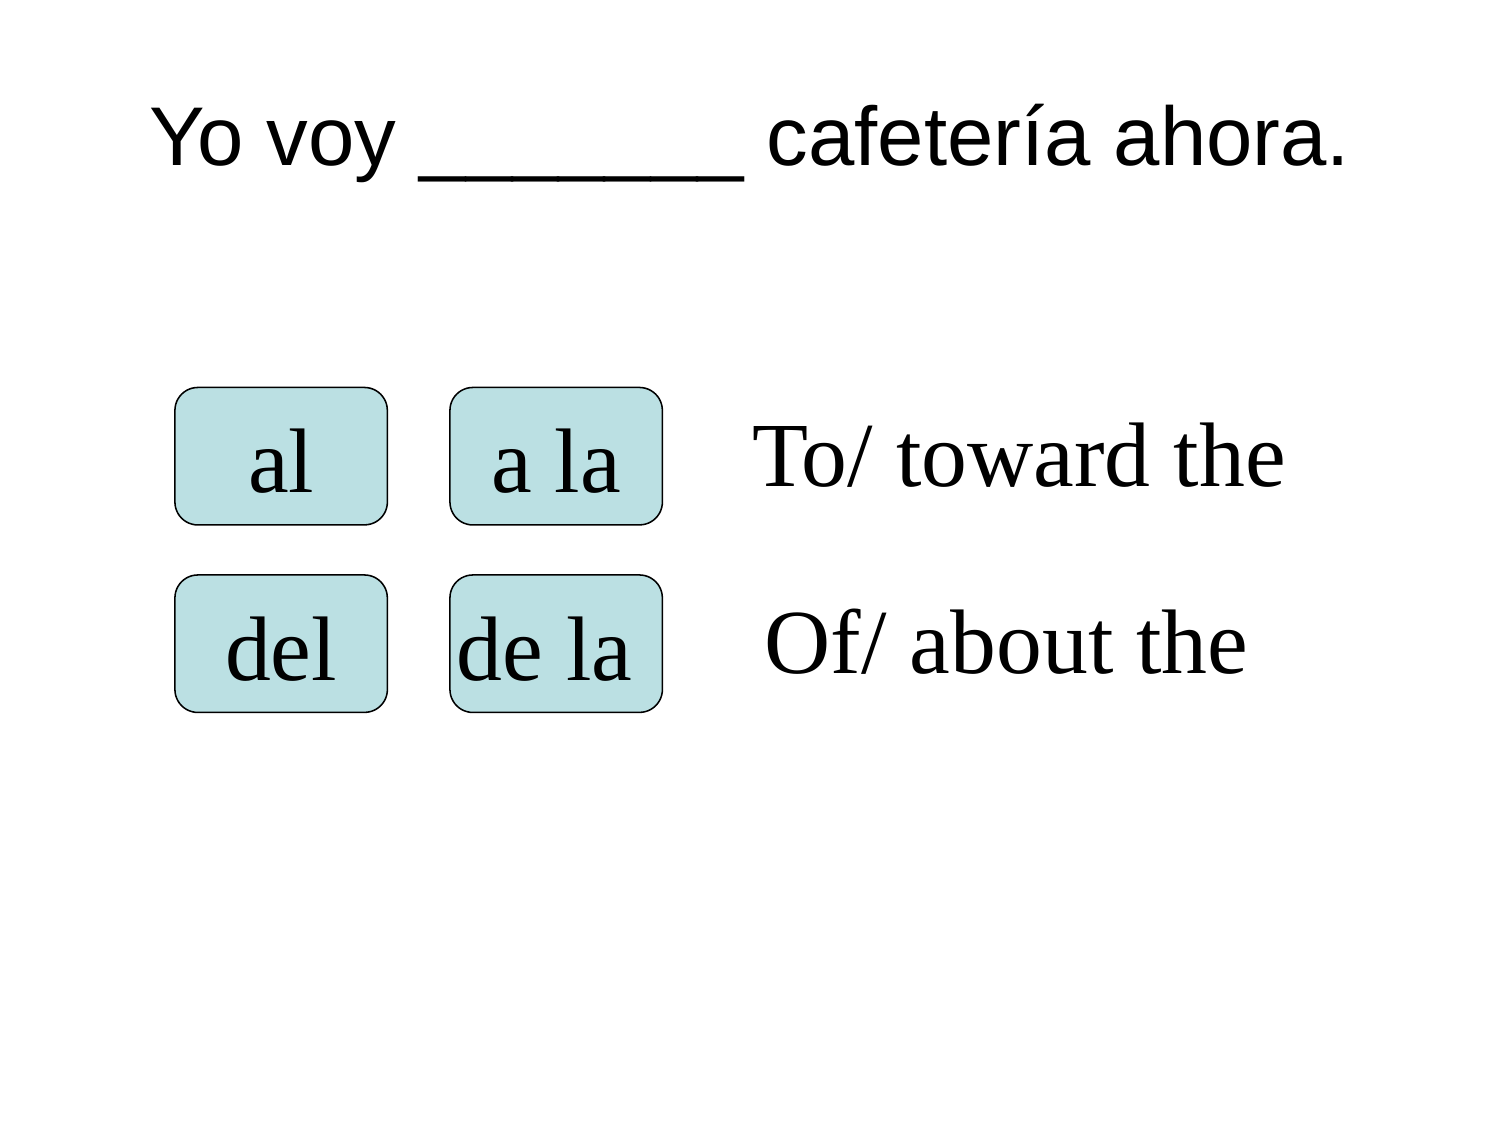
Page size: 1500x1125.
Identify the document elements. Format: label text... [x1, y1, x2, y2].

text_box al [174, 387, 388, 525]
title Yo voy _______ cafetería ahora. [87, 38, 1413, 225]
text_box Of/ about the [750, 574, 1375, 700]
text_box de la [449, 574, 663, 713]
text_box del [174, 574, 388, 713]
text_box a la [449, 387, 663, 525]
text_box To/ toward the [737, 387, 1388, 513]
